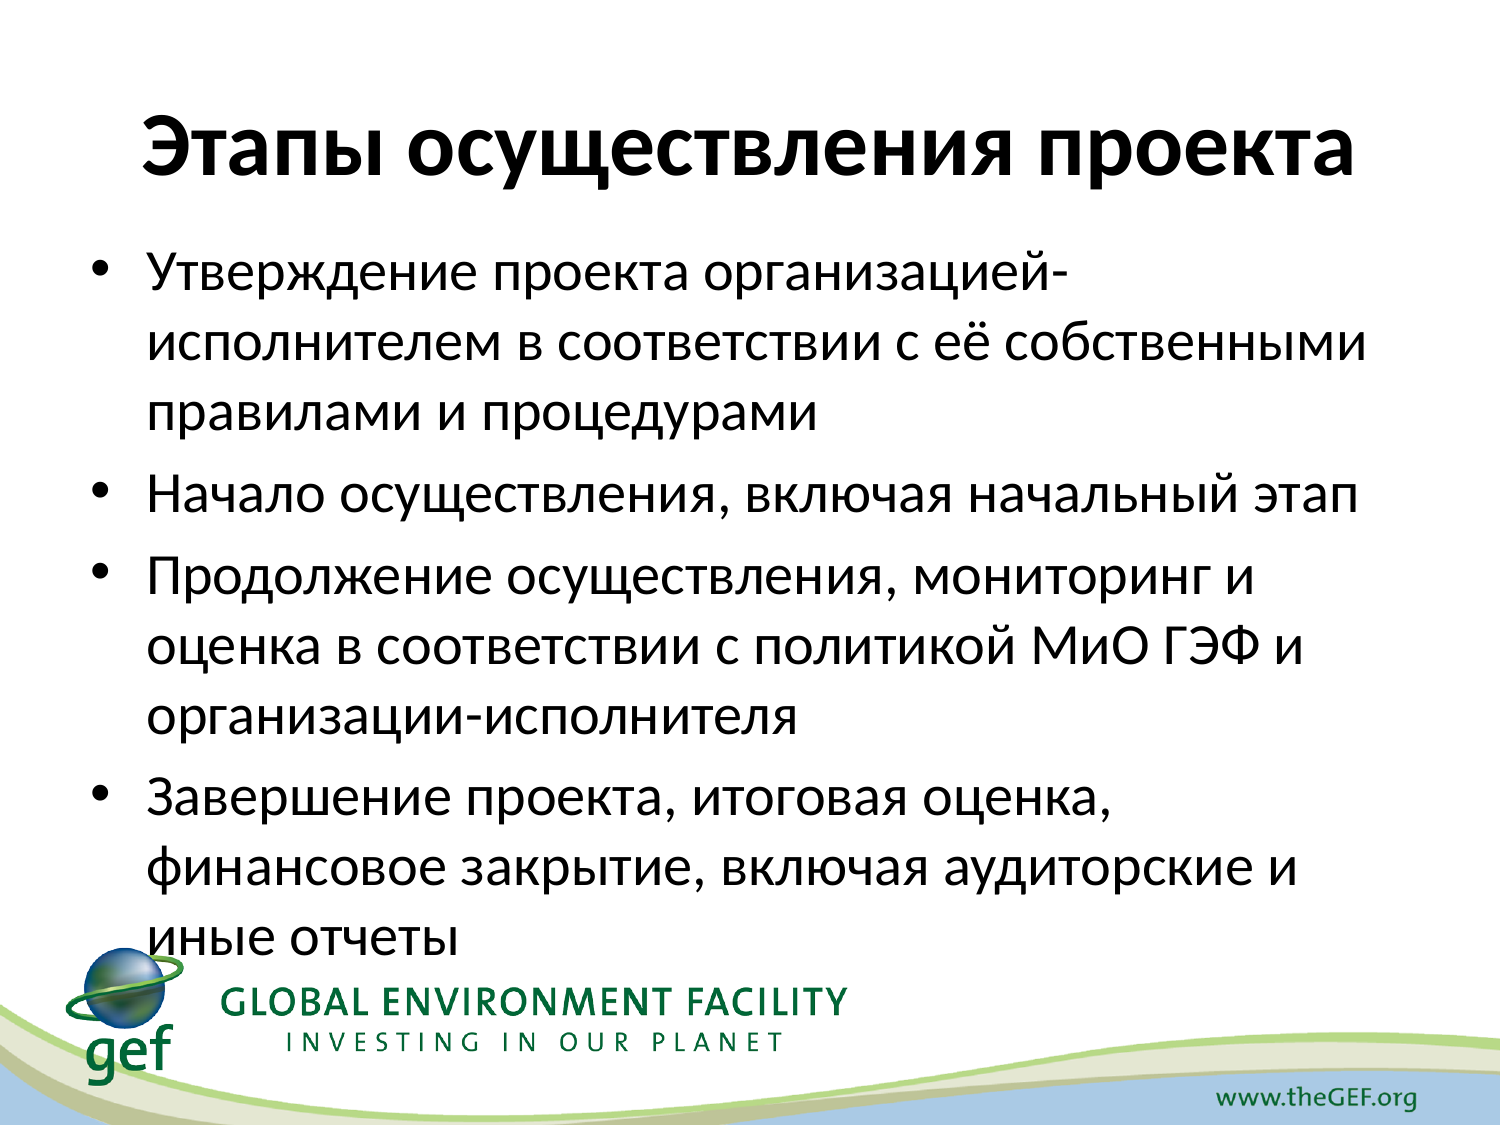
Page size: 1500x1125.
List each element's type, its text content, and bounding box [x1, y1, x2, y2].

title Этапы осуществления проекта [74, 44, 1426, 224]
list Утверждение проекта организацией-исполнителем в соответствии с её собственными правилами и процедурами Начало осуществления, включая начальный этап Продолжение осуществления, мониторинг и оценка в соответствии с политикой МиО ГЭФ и организации-исполнителя Завершение проекта, итоговая оценка, финансовое закрытие, включая аудиторские и иные отчеты [74, 224, 1426, 968]
picture [0, 920, 1500, 1125]
